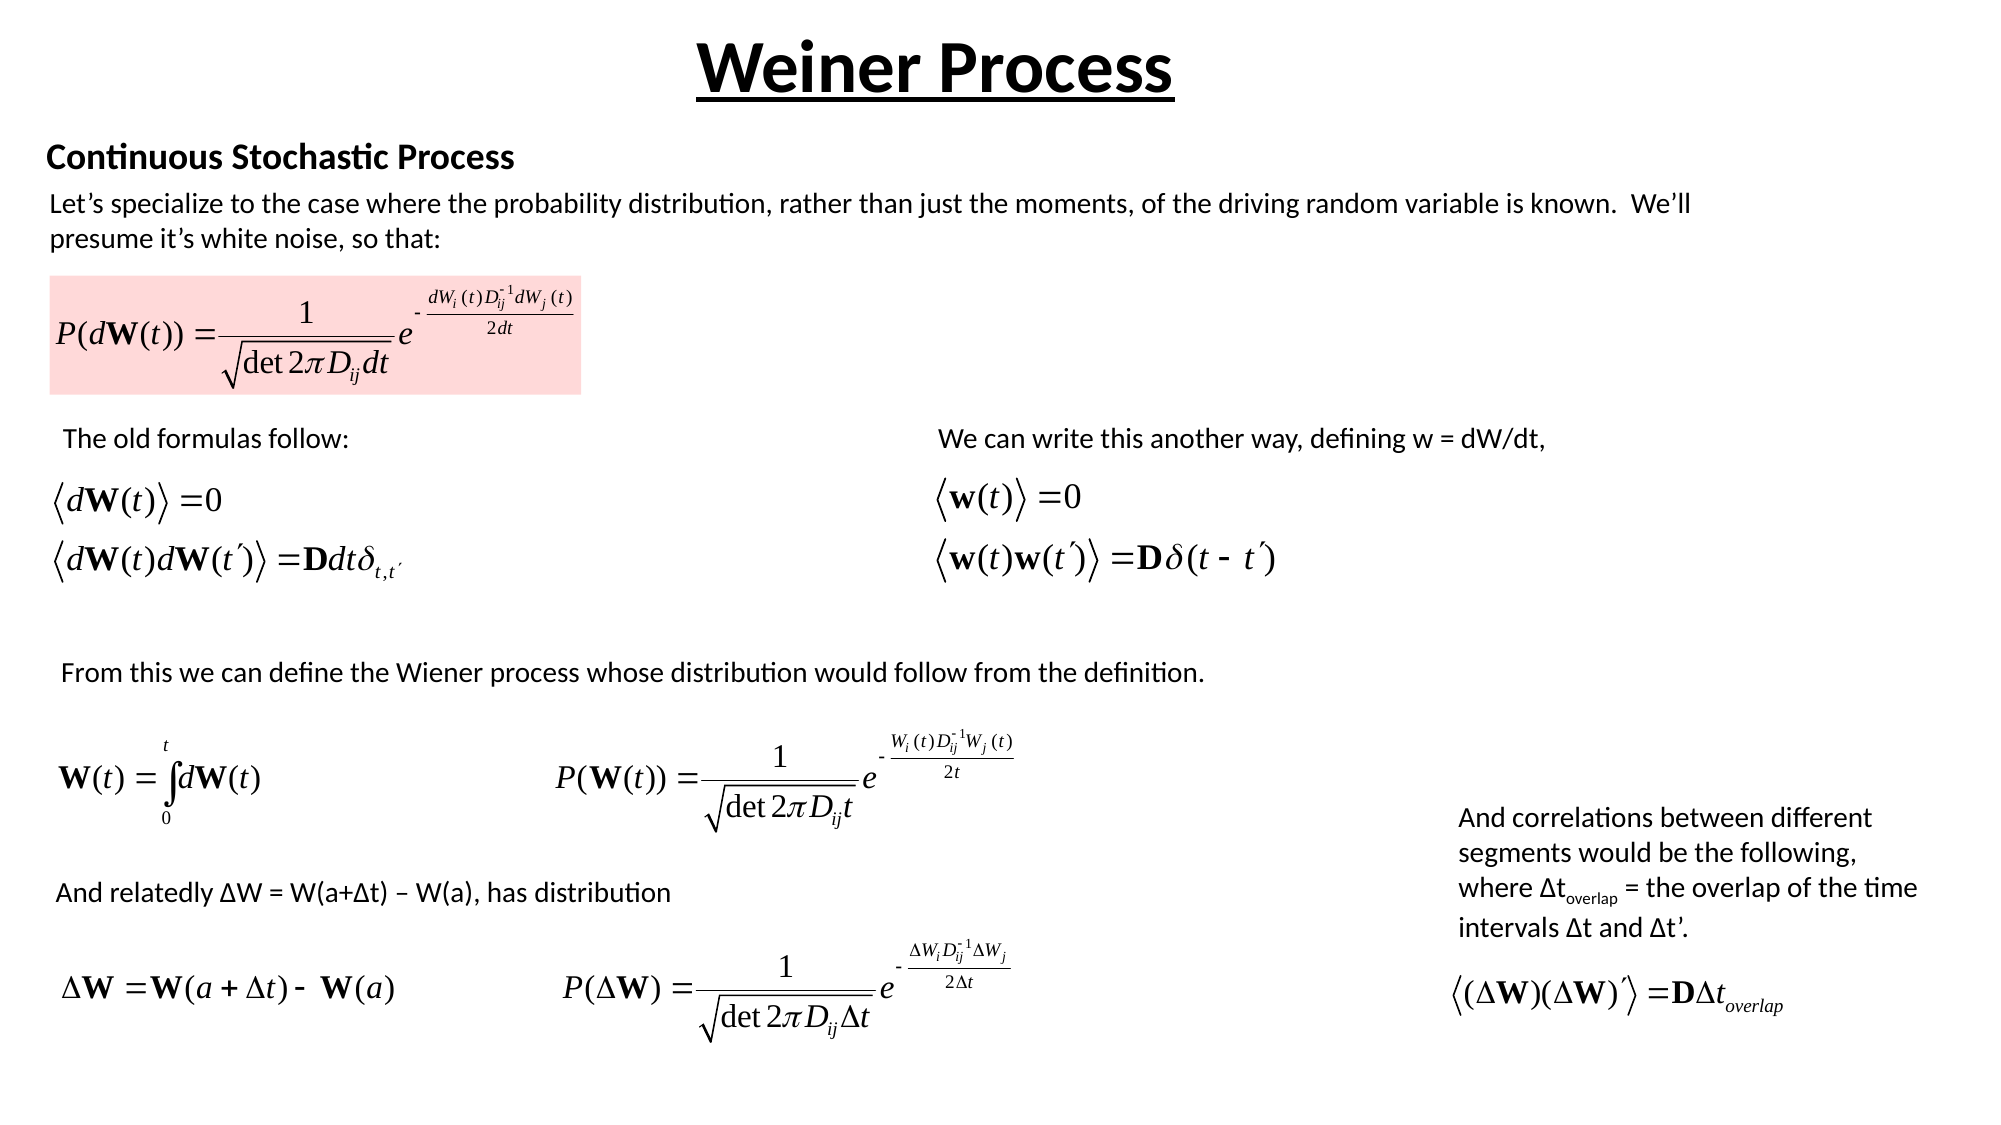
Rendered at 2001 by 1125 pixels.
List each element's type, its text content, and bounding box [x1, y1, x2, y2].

text_box And relatedly ΔW = W(a+Δt) – W(a), has distribution [40, 865, 687, 916]
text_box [48, 475, 408, 591]
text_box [1446, 967, 1790, 1024]
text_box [49, 275, 582, 395]
text_box And correlations between different segments would be the following, where Δtoverlap = the overlap of the time intervals Δt and Δt’. [1443, 790, 1948, 951]
text_box The old formulas follow: [48, 411, 365, 462]
text_box From this we can define the Wiener process whose distribution would follow from the definition. [46, 646, 1235, 696]
text_box We can write this another way, defining w = dW/dt, [923, 411, 1562, 462]
text_box Let’s specialize to the case where the probability distribution, rather than just the moments, of the driving random variable is known. We’ll presume it’s white noise, so that: [34, 177, 1721, 263]
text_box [930, 470, 1282, 591]
title Weiner Process [463, 17, 1407, 117]
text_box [56, 929, 1017, 1049]
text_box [52, 719, 1020, 839]
text_box Continuous Stochastic Process [31, 124, 631, 185]
